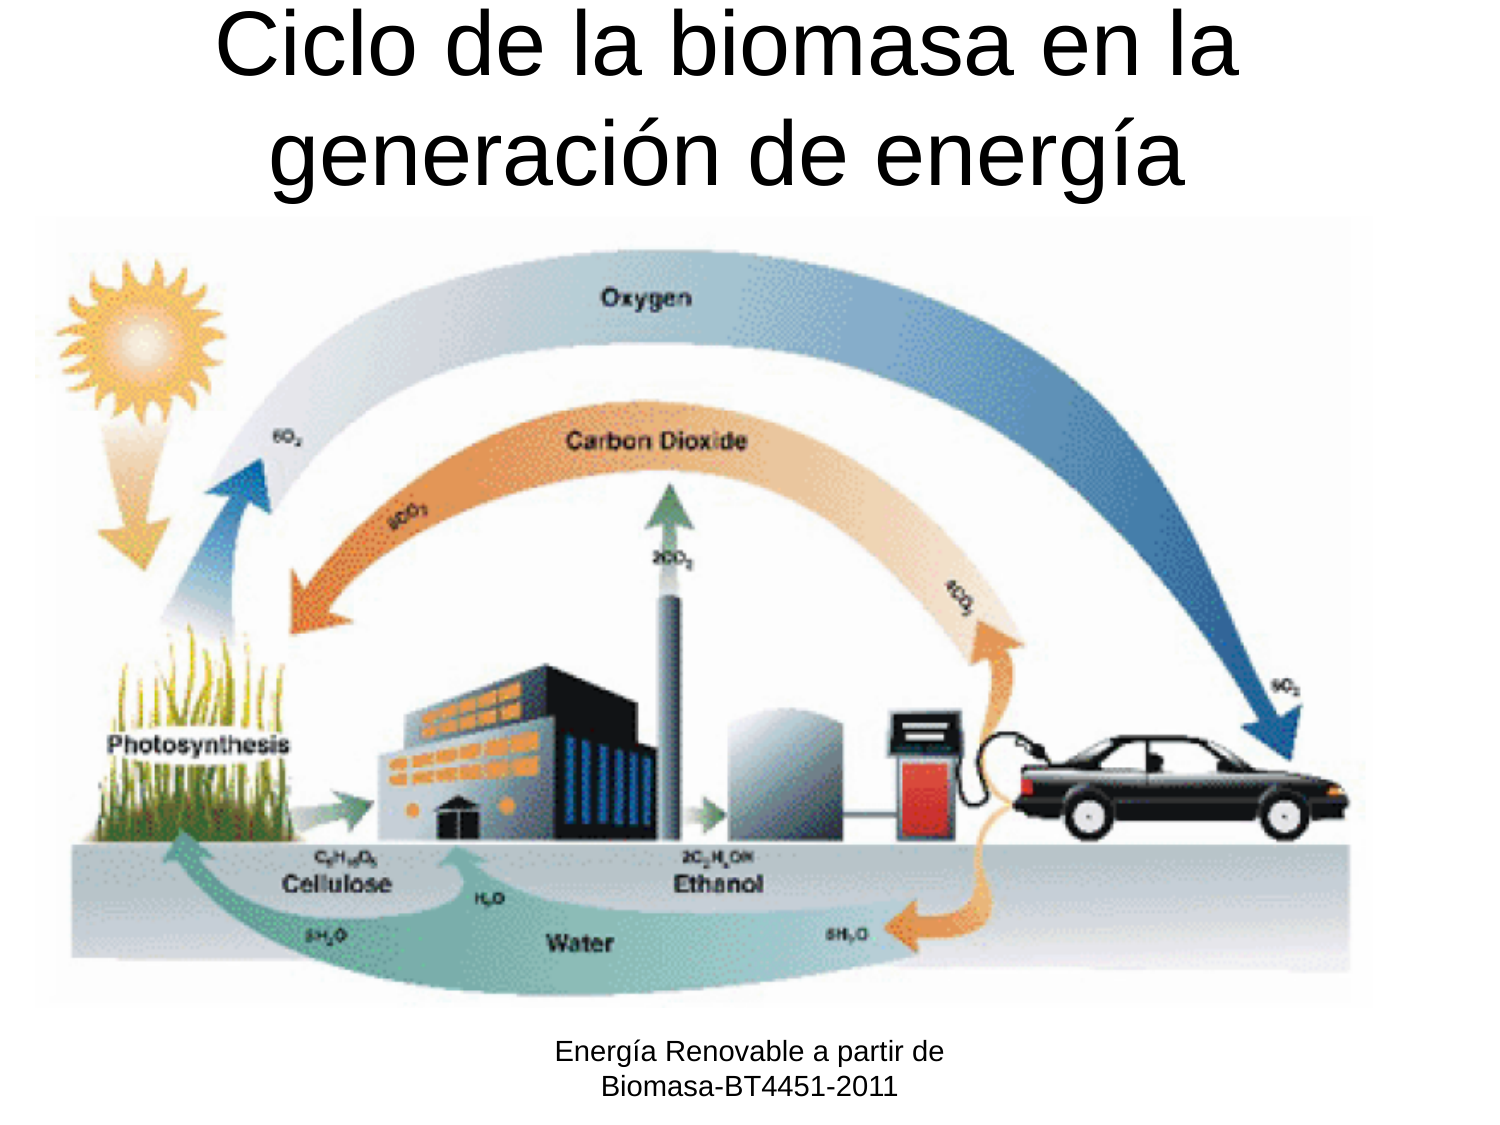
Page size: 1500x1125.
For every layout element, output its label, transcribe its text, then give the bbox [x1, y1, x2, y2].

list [34, 212, 1383, 1009]
footer Energía Renovable a partir de Biomasa-BT4451-2011 [512, 1024, 988, 1103]
title Ciclo de la biomasa en la generación de energía [34, 0, 1421, 188]
